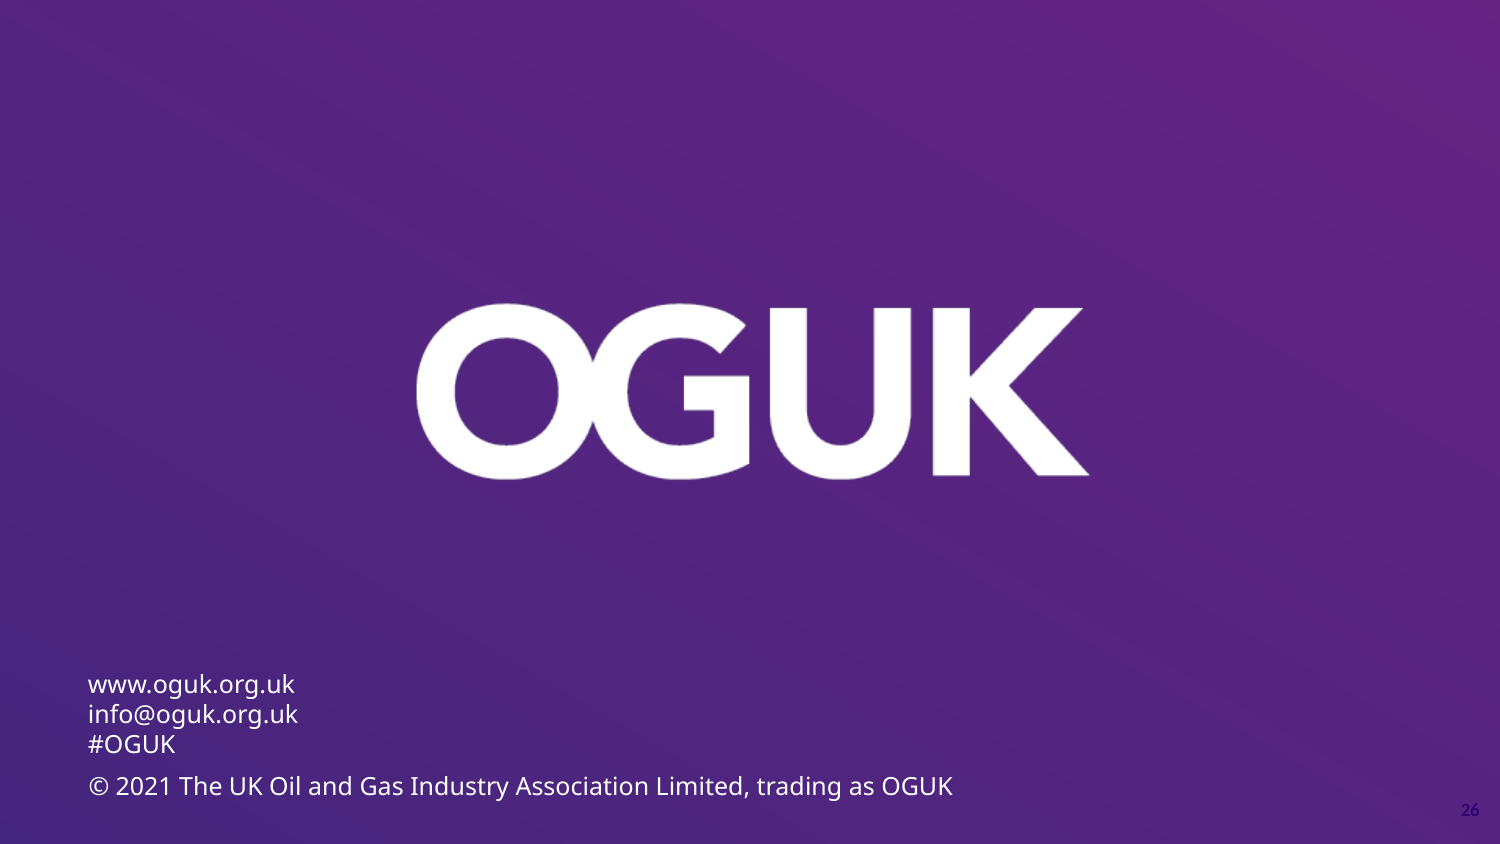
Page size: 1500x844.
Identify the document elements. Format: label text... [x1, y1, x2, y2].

picture [85, 0, 1402, 624]
slide_number 26 [1440, 800, 1500, 818]
